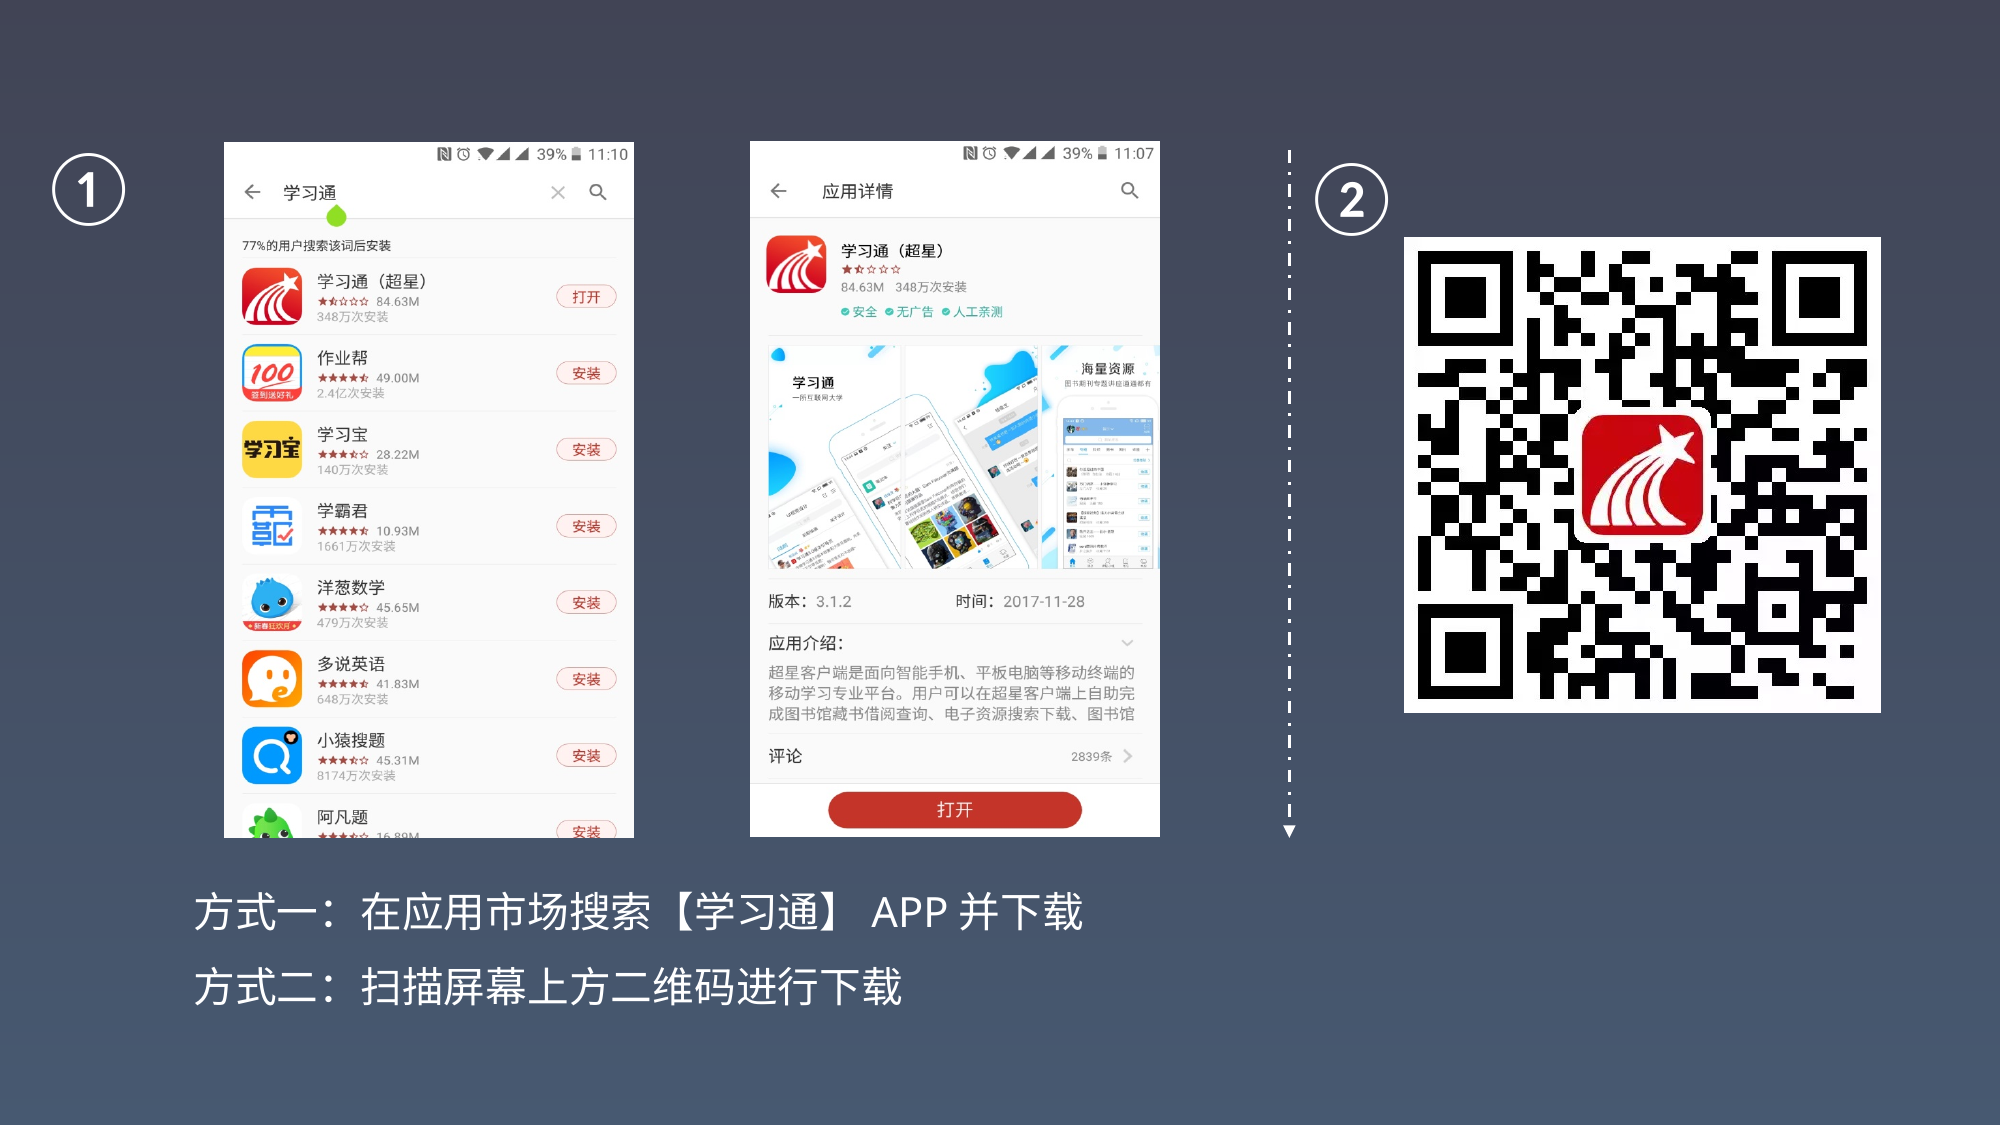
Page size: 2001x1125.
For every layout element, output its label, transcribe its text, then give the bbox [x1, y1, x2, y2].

picture [1404, 237, 1881, 713]
picture [749, 141, 1160, 837]
picture [224, 142, 634, 838]
text_box ② [1287, 141, 1417, 246]
text_box 方式一：在应用市场搜索【学习通】APP并下载 方式二：扫描屏幕上方二维码进行下载 [140, 853, 1461, 1019]
text_box ① [24, 131, 154, 237]
